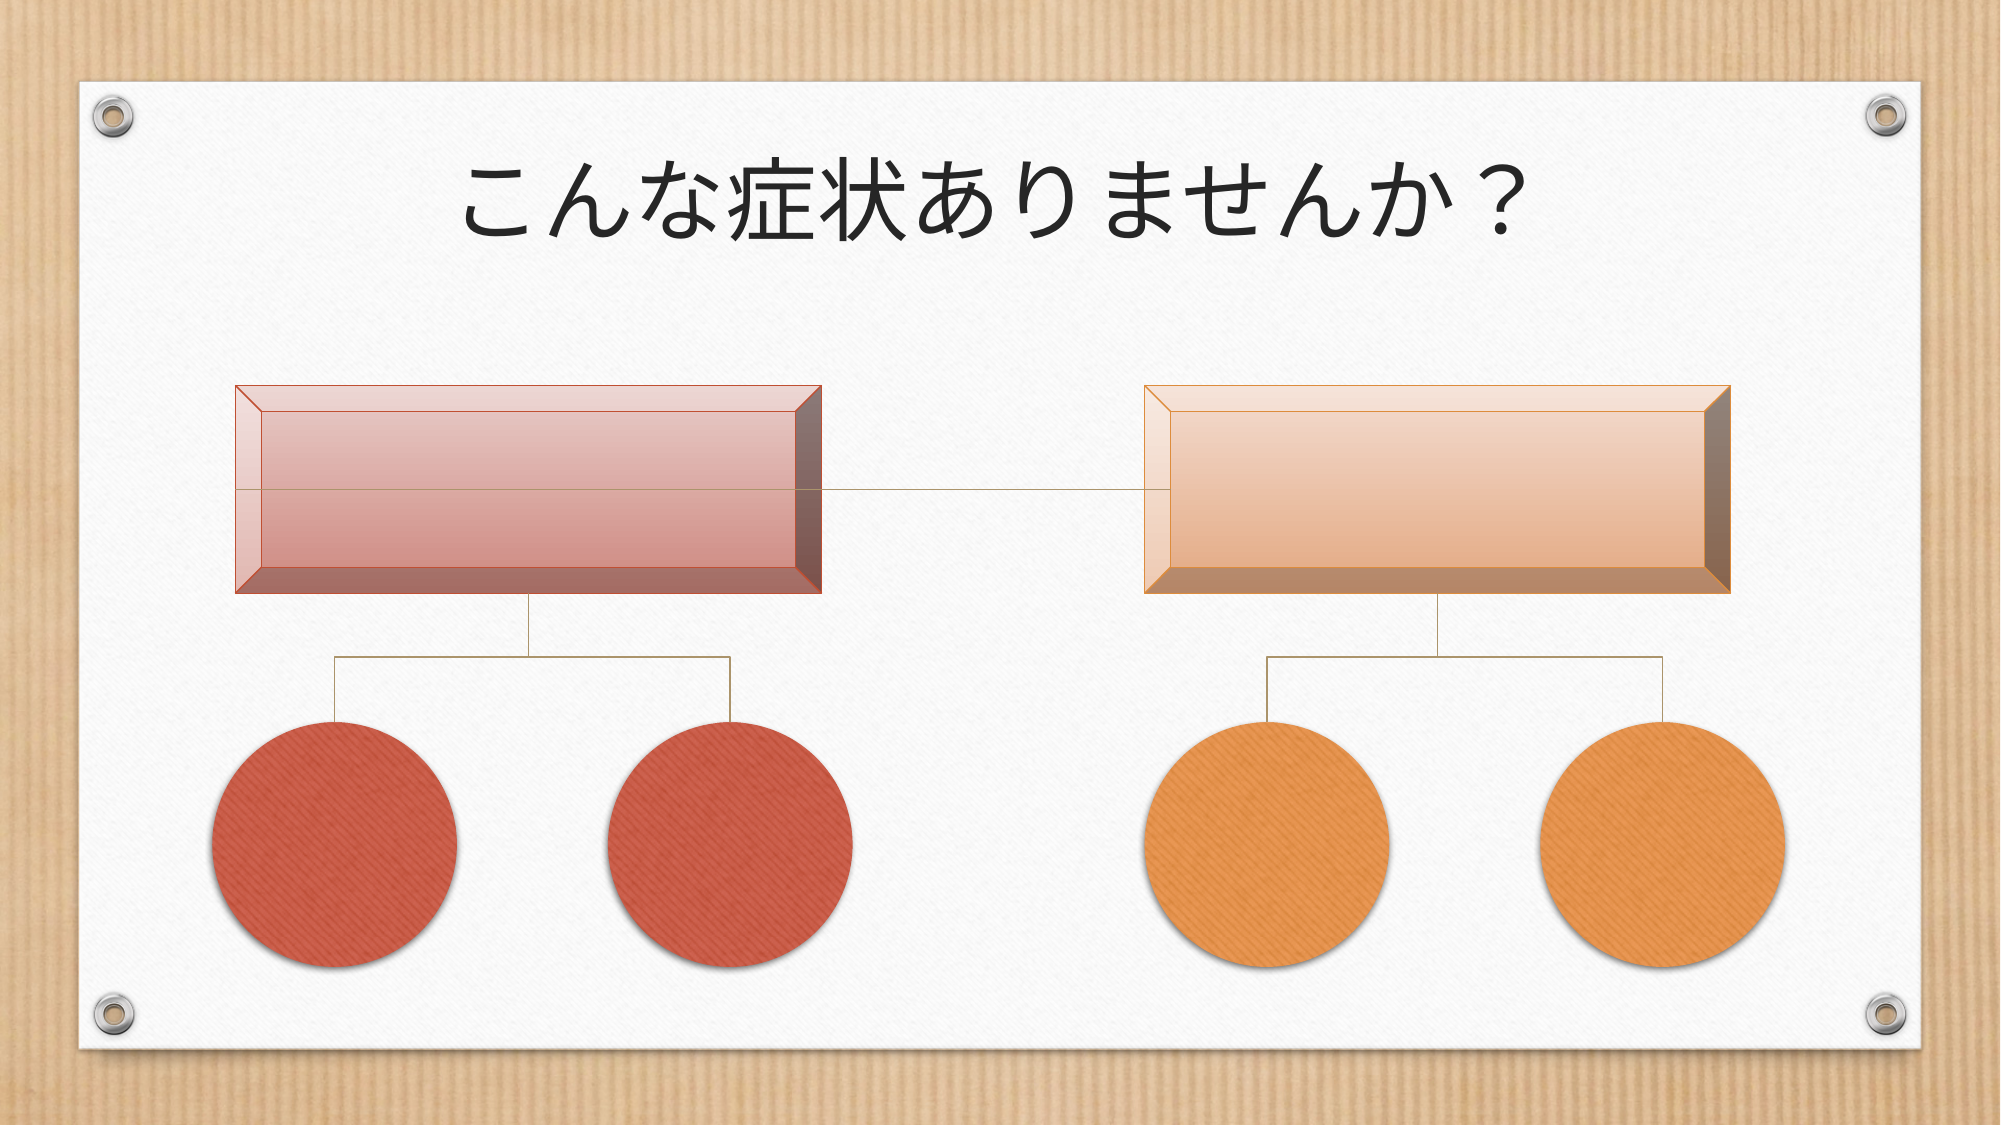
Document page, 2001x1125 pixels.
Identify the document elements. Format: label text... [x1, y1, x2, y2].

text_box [564, 556, 694, 759]
text_box [1144, 384, 1732, 594]
text_box [1144, 722, 1390, 967]
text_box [366, 560, 497, 755]
text_box [1540, 722, 1785, 967]
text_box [1287, 572, 1417, 744]
title こんな症状ありませんか？ [212, 90, 1788, 305]
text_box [1485, 545, 1615, 771]
text_box [607, 722, 853, 967]
text_box [234, 384, 823, 489]
text_box [234, 490, 823, 594]
picture [0, 0, 2001, 1125]
text_box [212, 722, 457, 967]
